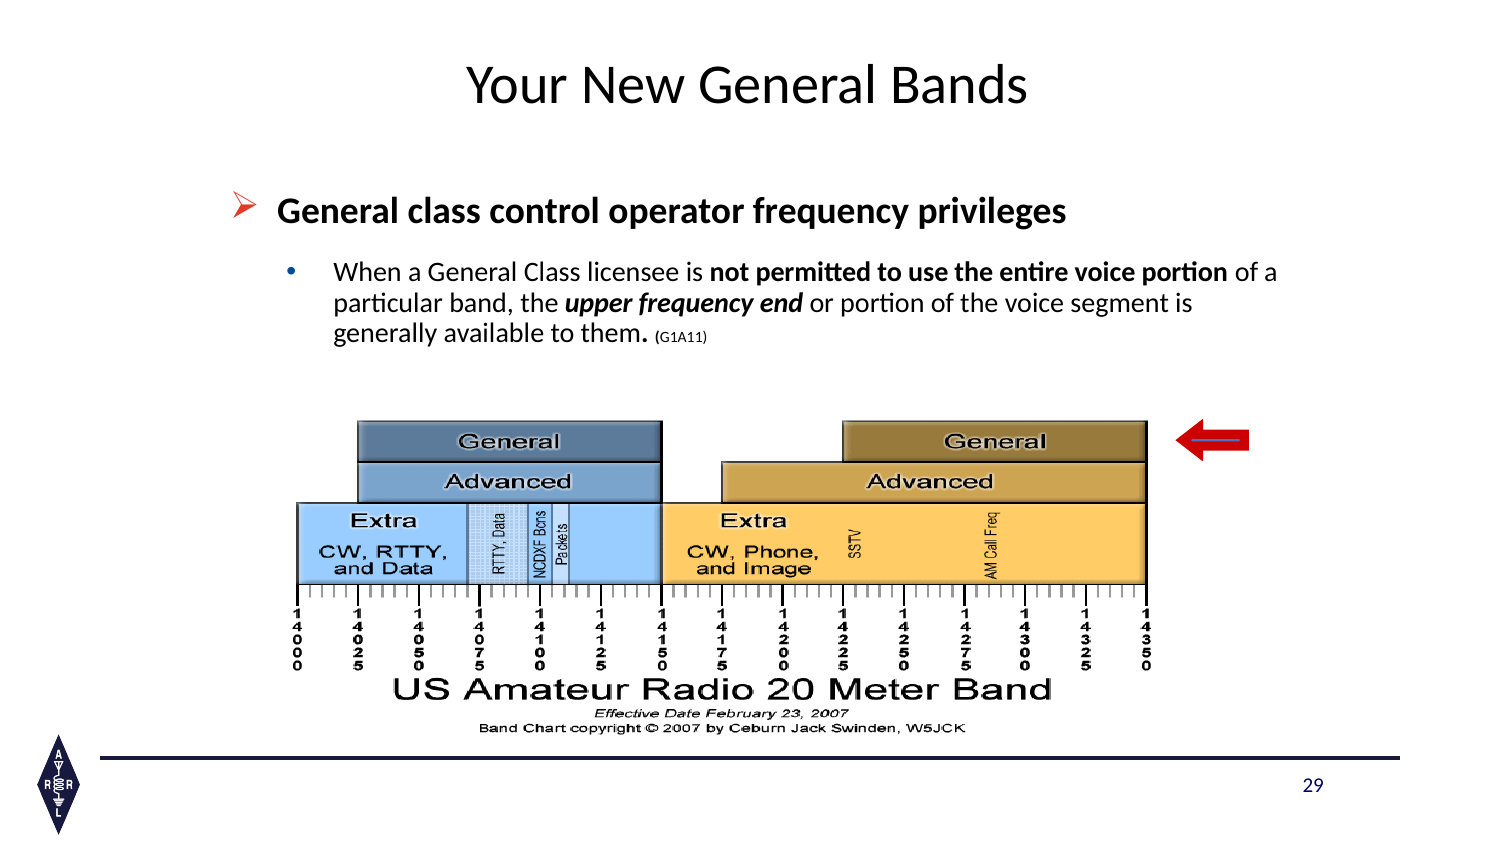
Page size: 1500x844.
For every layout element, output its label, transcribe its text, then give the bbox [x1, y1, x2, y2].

list General class control operator frequency privileges When a General Class licensee is not permitted to use the entire voice portion of a particular band, the upper frequency end or portion of the voice segment is generally available to them. (G1A11) [230, 185, 1294, 392]
title Your New General Bands [216, 48, 1280, 156]
text_box [1183, 428, 1245, 452]
slide_number 29 [1302, 761, 1400, 807]
picture [286, 372, 1159, 739]
picture [37, 734, 80, 835]
